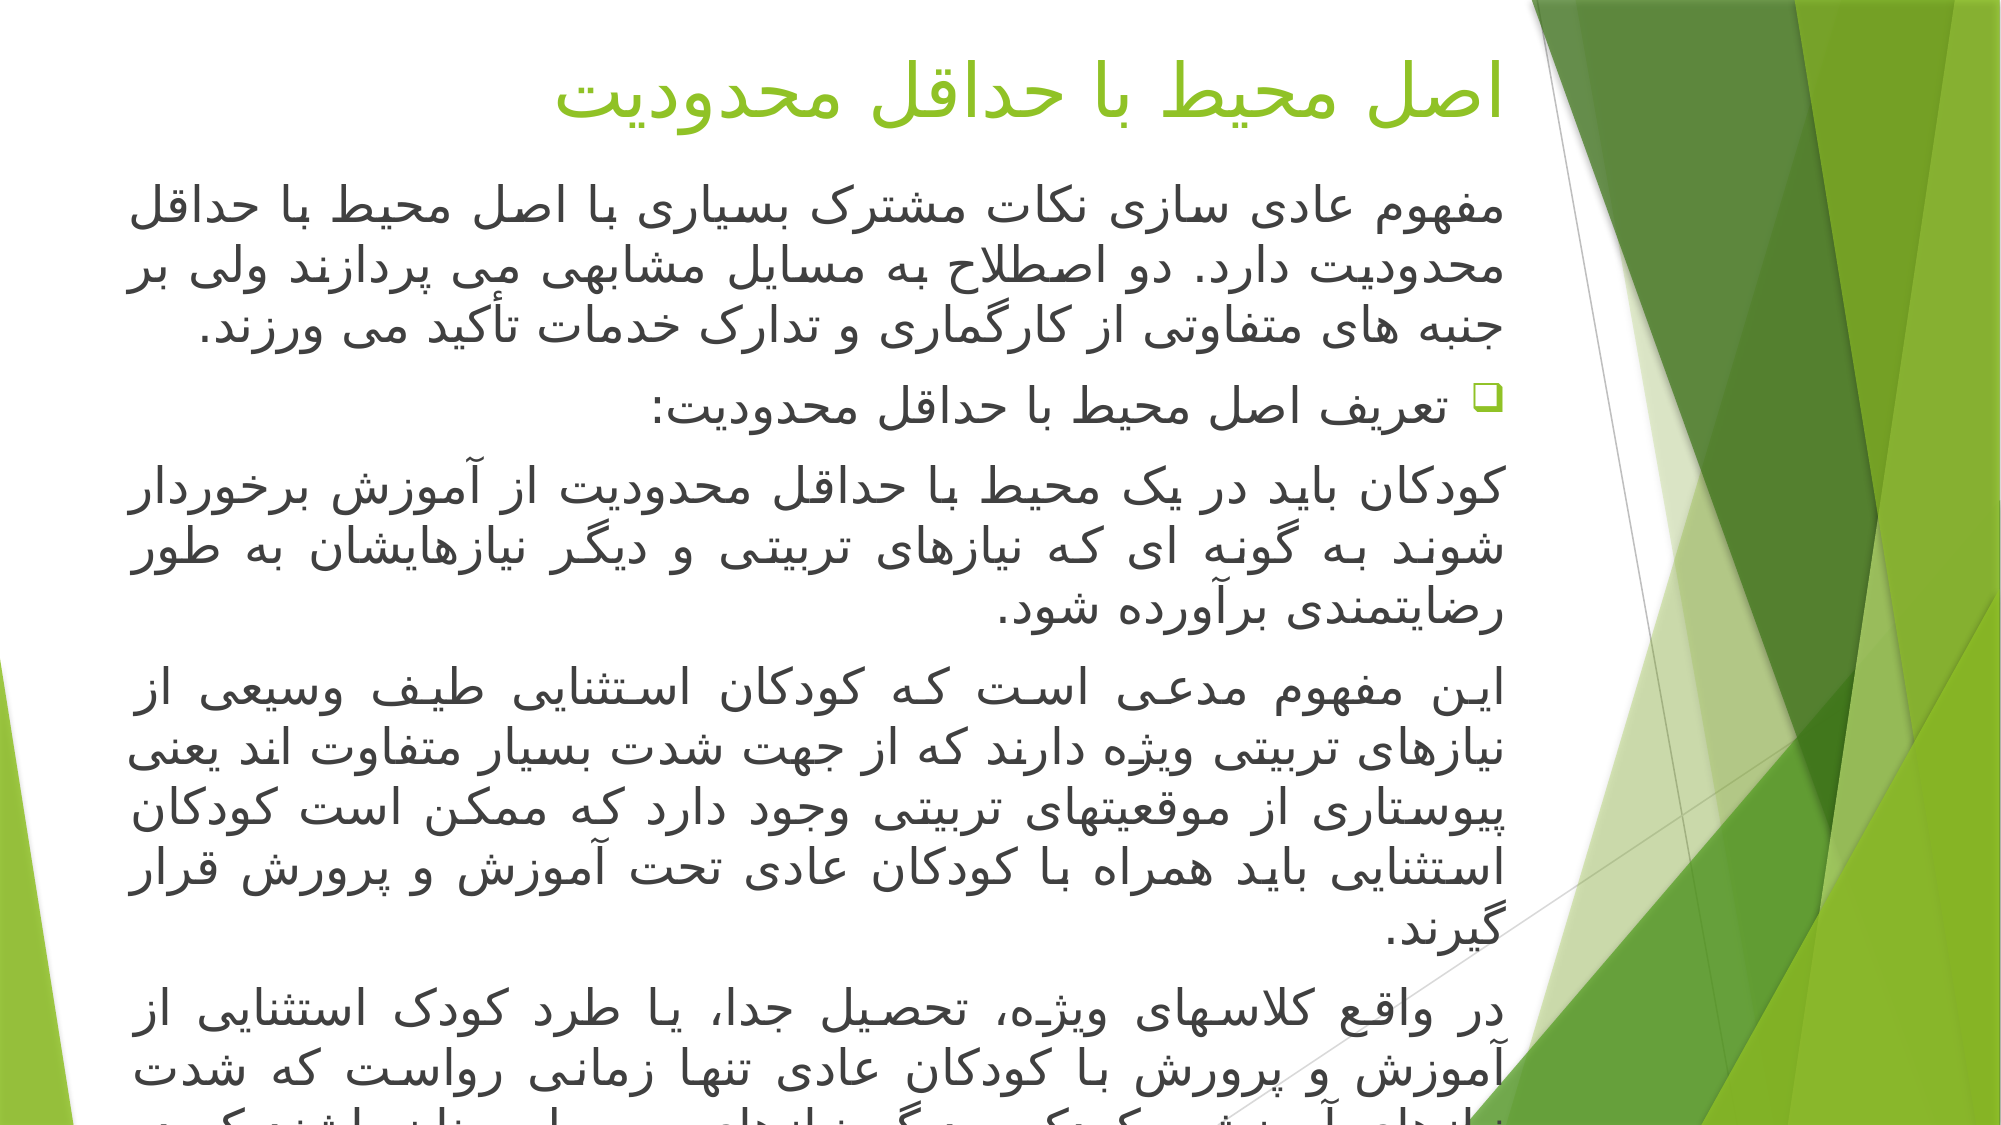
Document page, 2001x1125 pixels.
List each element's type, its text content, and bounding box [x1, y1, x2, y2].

title اصل محیط با حداقل محدودیت [111, 34, 1522, 164]
list مفهوم عادی سازی نکات مشترک بسیاری با اصل محیط با حداقل محدودیت دارد. دو اصطلاح به مسایل مشابهی می پردازند ولی بر جنبه های متفاوتی از کارگماری و تدارک خدمات تأکید می ورزند. تعریف اصل محیط با حداقل محدودیت: کودکان باید در یک محیط با حداقل محدودیت از آموزش برخوردار شوند به گونه ای که نیازهای تربیتی و دیگر نیازهایشان به طور رضایتمندی برآورده شود. این مفهوم مدعی است که کودکان استثنایی طیف وسیعی از نیازهای تربیتی ویژه دارند که از جهت شدت بسیار متفاوت اند یعنی پیوستاری از موقعیتهای تربیتی وجود دارد که ممکن است کودکان استثنایی باید همراه با کودکان عادی تحت آموزش و پرورش قرار گیرند. در واقع کلاسهای ویژه، تحصیل جدا، یا طرد کودک استثنایی از آموزش و پرورش با کودکان عادی تنها زمانی رواست که شدت نیازهای آموزشی کودک و دیگر نیازهای مربوطه چنان باشند که در محیطی که کودکان عادی وجود دارند، برآورده نشوند. [111, 164, 1522, 991]
